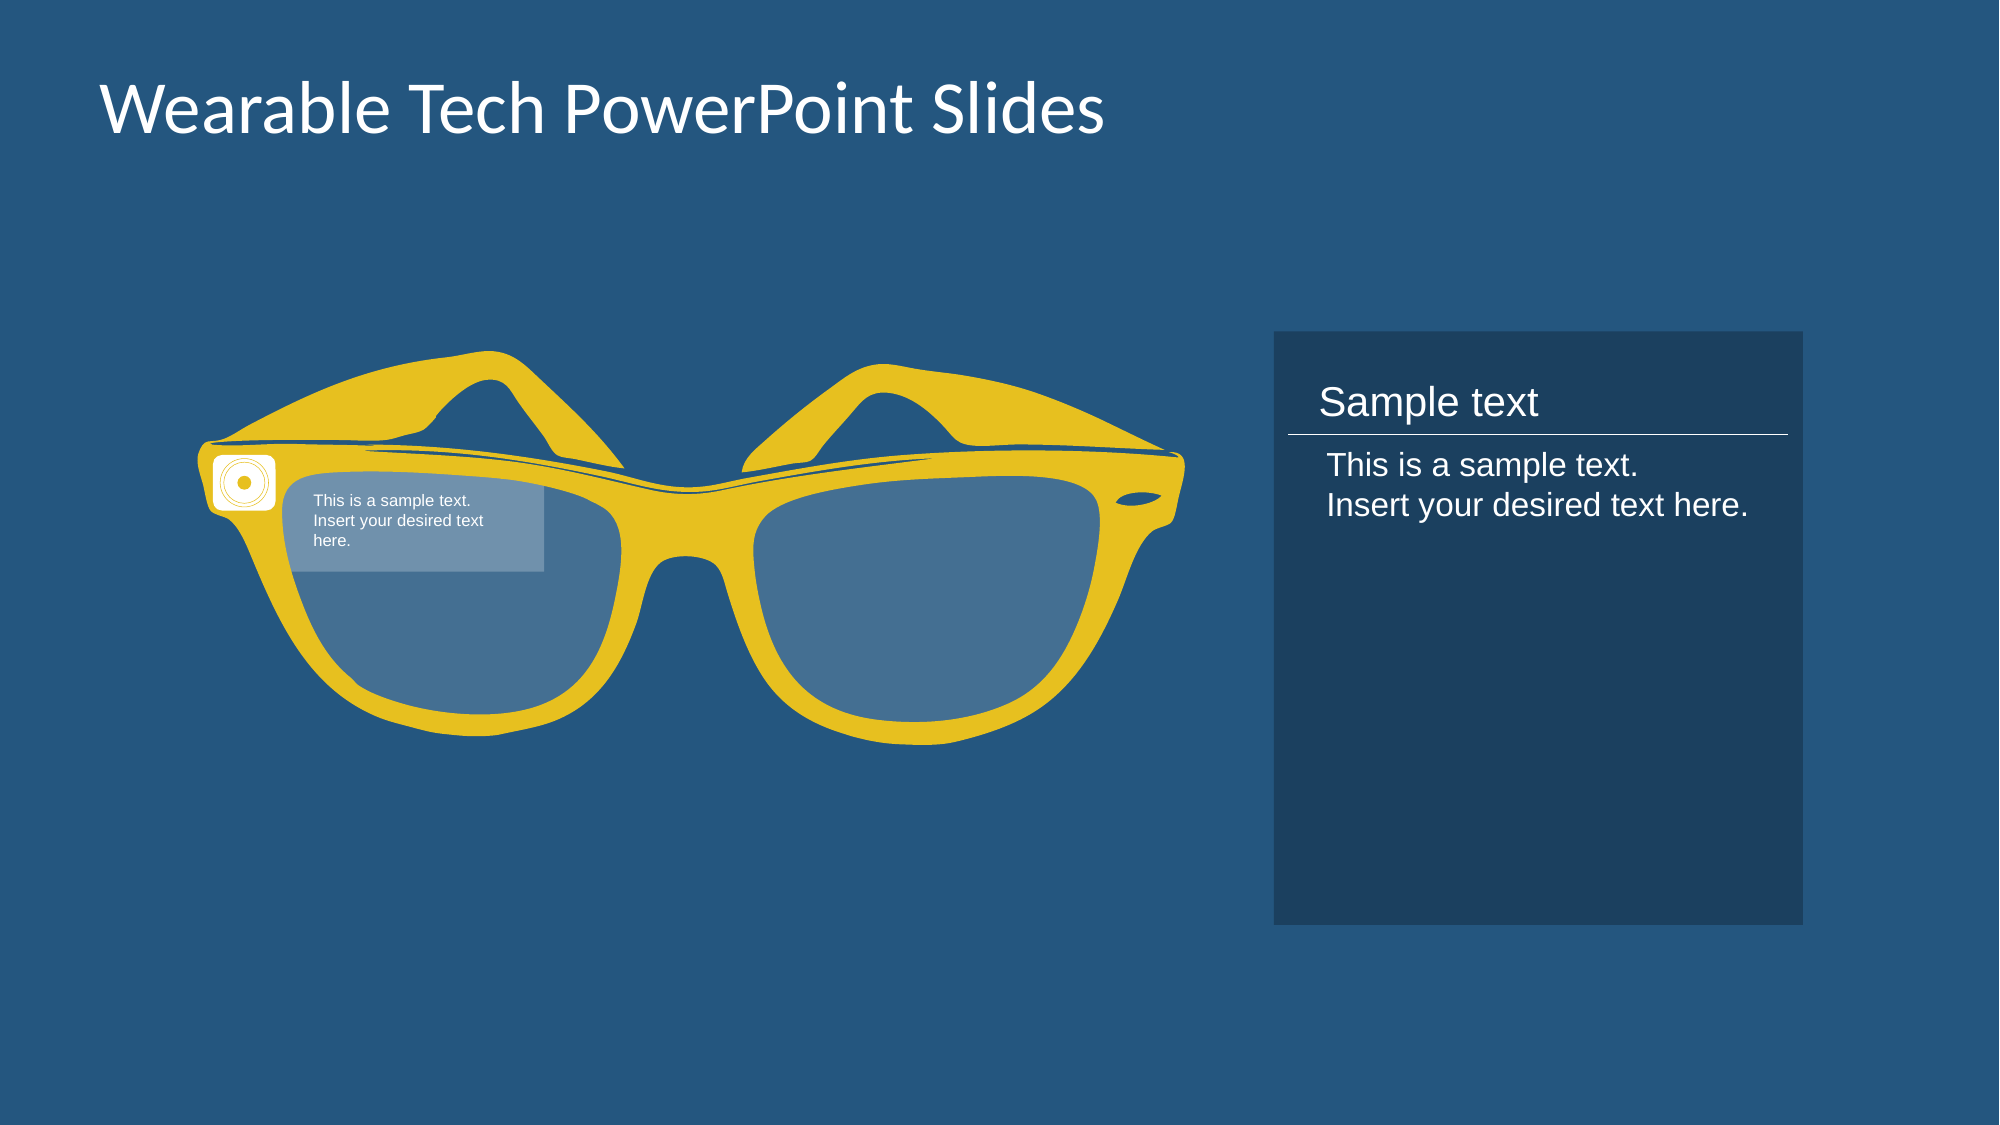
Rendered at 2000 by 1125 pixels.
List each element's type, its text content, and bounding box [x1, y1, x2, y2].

title Wearable Tech PowerPoint Slides [99, 45, 1900, 162]
text_box Sample text [1303, 367, 1772, 433]
text_box [1272, 329, 1805, 927]
text_box [754, 476, 1099, 722]
text_box [741, 364, 1165, 473]
text_box This is a sample text. Insert your desired text here. [1311, 444, 1765, 531]
text_box This is a sample text. Insert your desired text here. [298, 482, 536, 558]
text_box [293, 487, 621, 714]
text_box [283, 472, 546, 574]
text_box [212, 454, 276, 511]
text_box [197, 351, 1185, 745]
